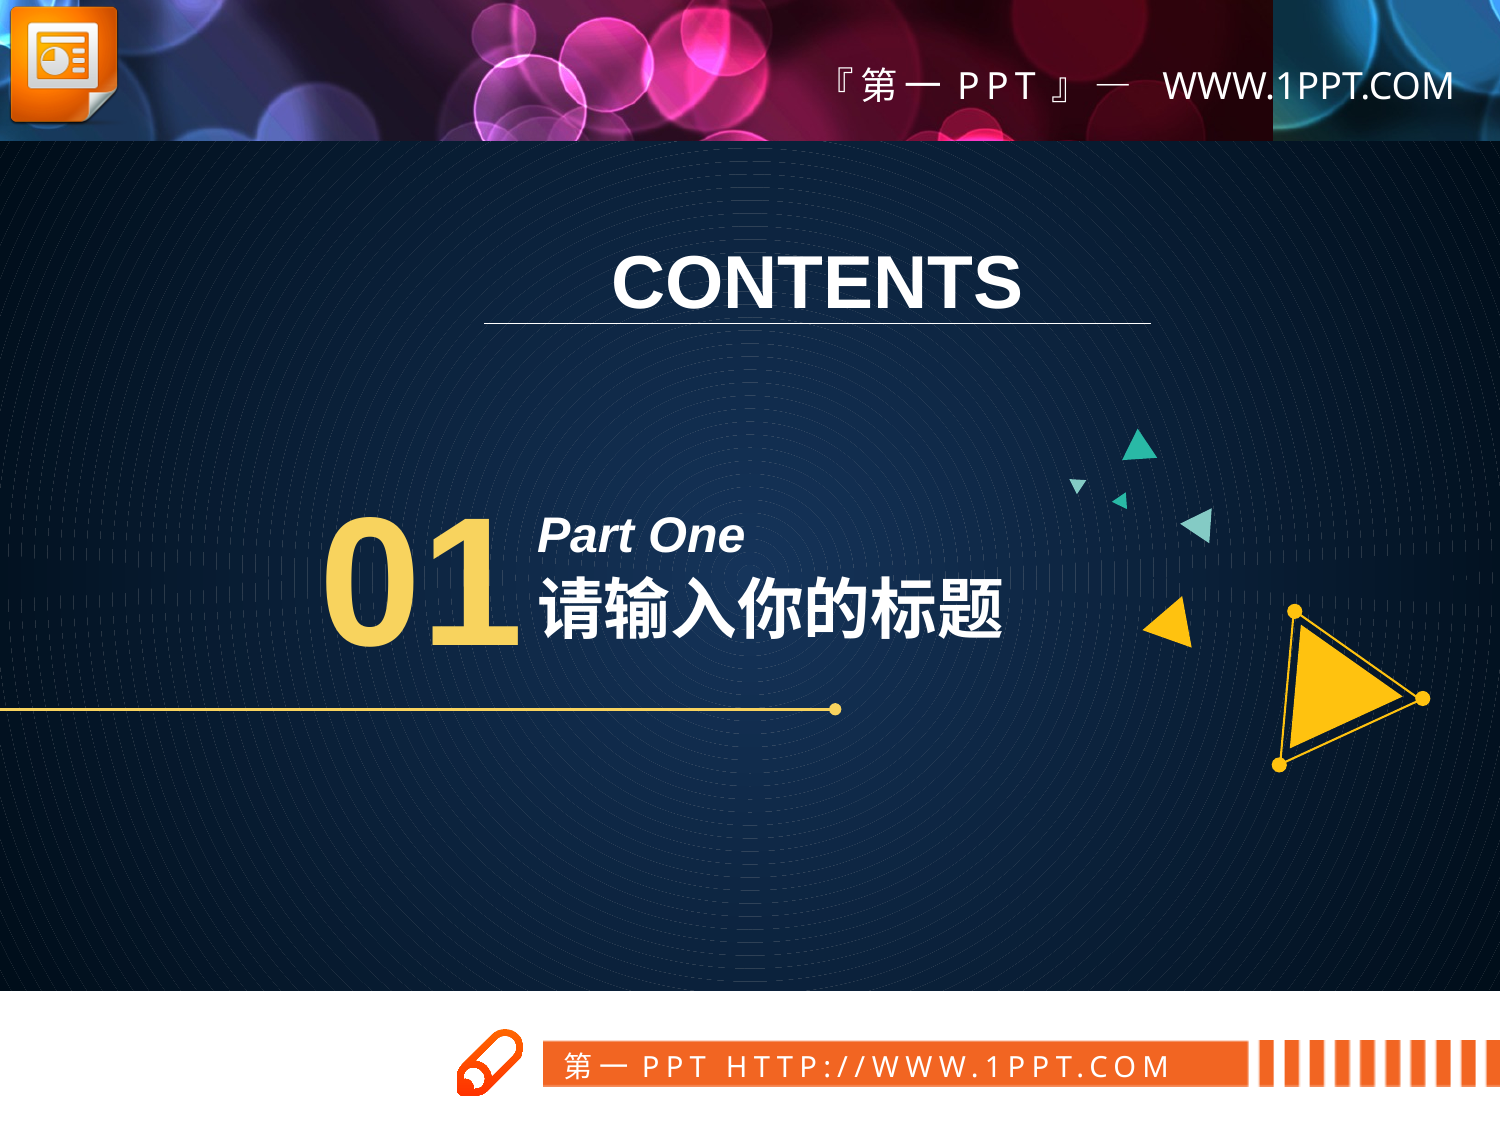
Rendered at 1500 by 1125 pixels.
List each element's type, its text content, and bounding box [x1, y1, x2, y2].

picture [0, 0, 1500, 141]
text_box Part One [522, 494, 777, 570]
text_box 请输入你的标题 [522, 559, 1034, 655]
text_box CONTENTS [610, 233, 1024, 322]
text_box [1039, 469, 1449, 755]
text_box 01 [319, 461, 524, 682]
picture [543, 1040, 1500, 1087]
